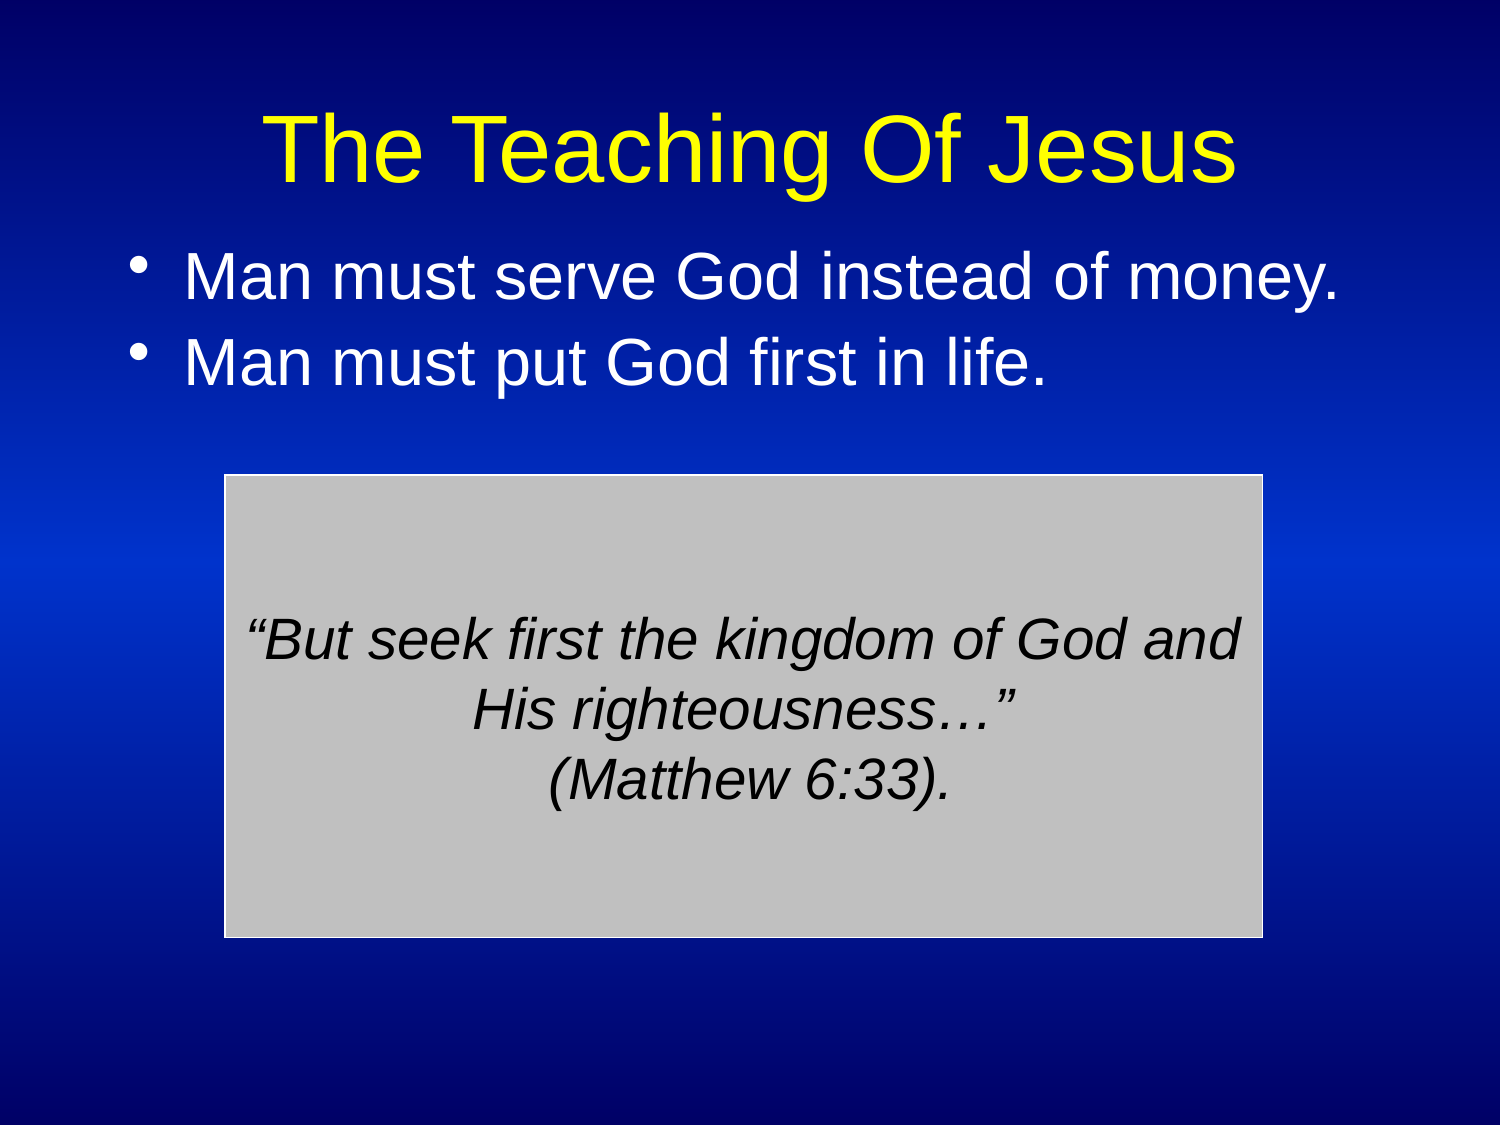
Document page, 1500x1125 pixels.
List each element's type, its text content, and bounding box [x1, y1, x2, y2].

title The Teaching Of Jesus [37, 50, 1463, 238]
text_box “But seek first the kingdom of God and His righteousness…” (Matthew 6:33). [224, 474, 1263, 938]
list Man must serve God instead of money. Man must put God first in life. [112, 224, 1463, 438]
